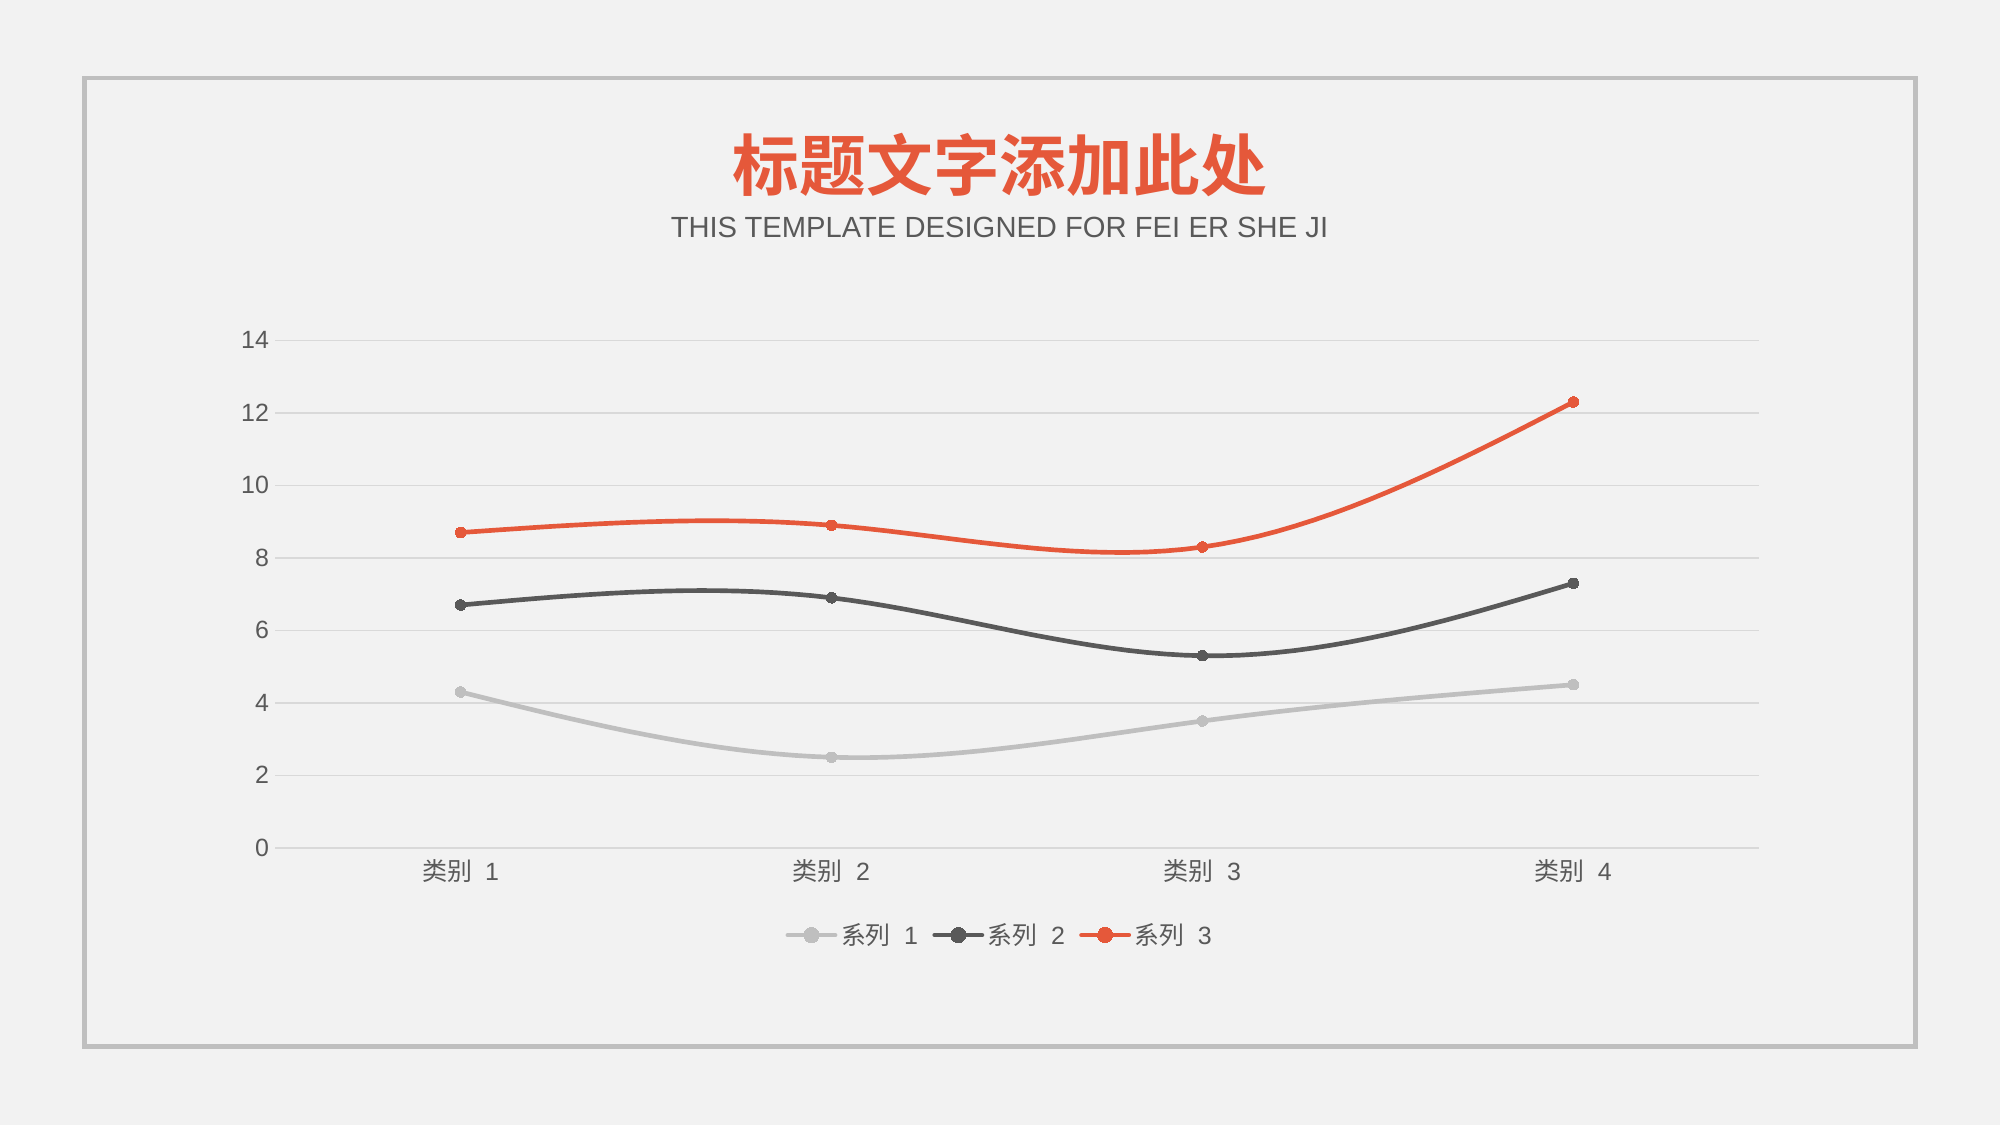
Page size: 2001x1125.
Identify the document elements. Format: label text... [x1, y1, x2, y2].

chart [209, 314, 1791, 959]
text_box 标题文字添加此处 [718, 116, 1282, 201]
text_box THIS TEMPLATE DESIGNED FOR FEI ER SHE JI [599, 201, 1401, 251]
